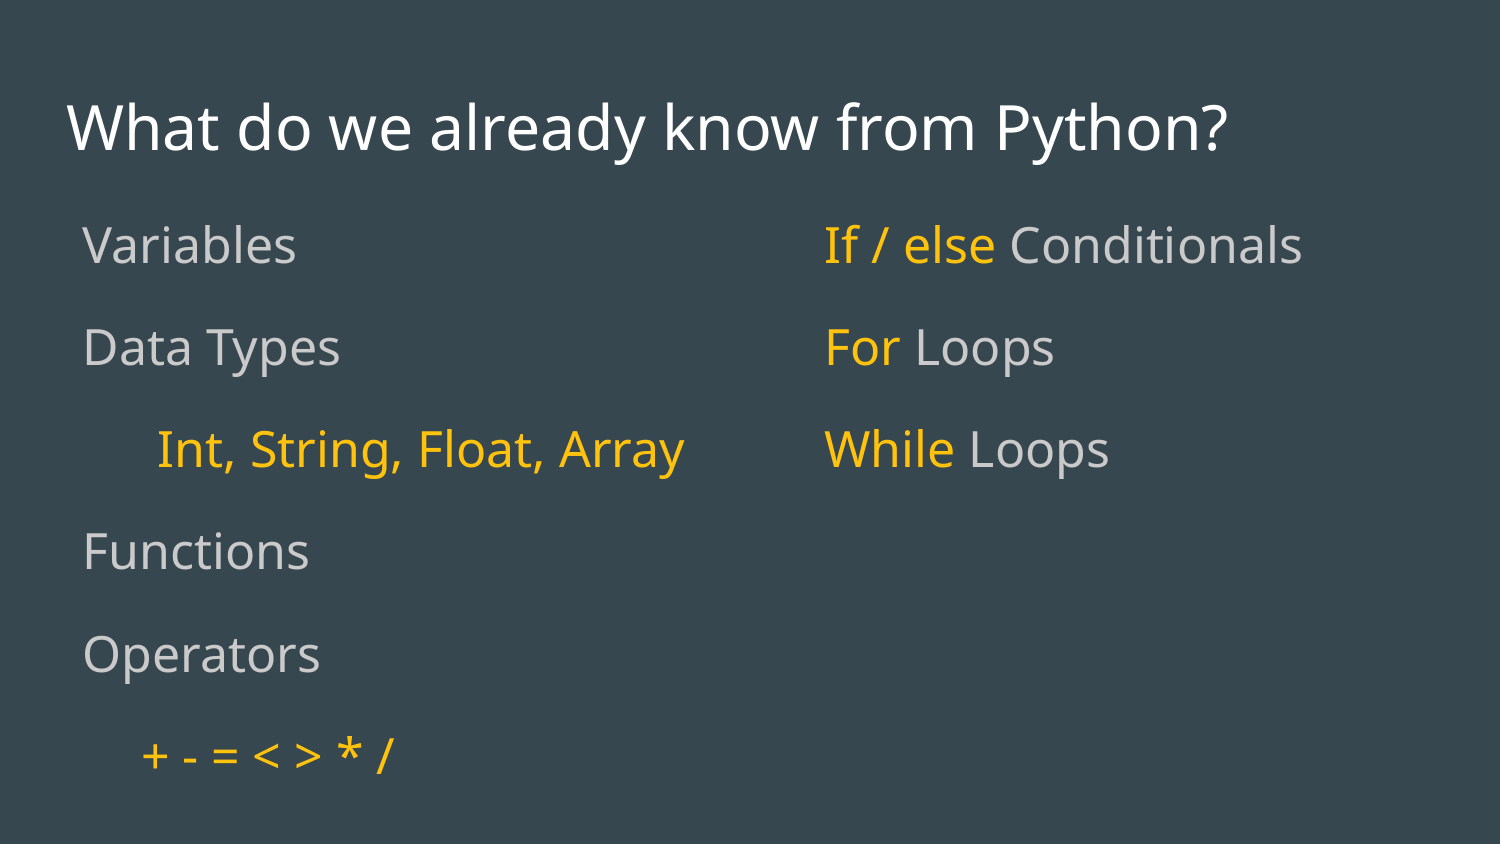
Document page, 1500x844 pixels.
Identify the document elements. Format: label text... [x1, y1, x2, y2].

title What do we already know from Python? [51, 72, 1449, 167]
list If / else Conditionals For Loops While Loops [792, 189, 1449, 750]
list Variables Data Types Int, String, Float, Array Functions Operators + - = < > * / [51, 189, 805, 808]
